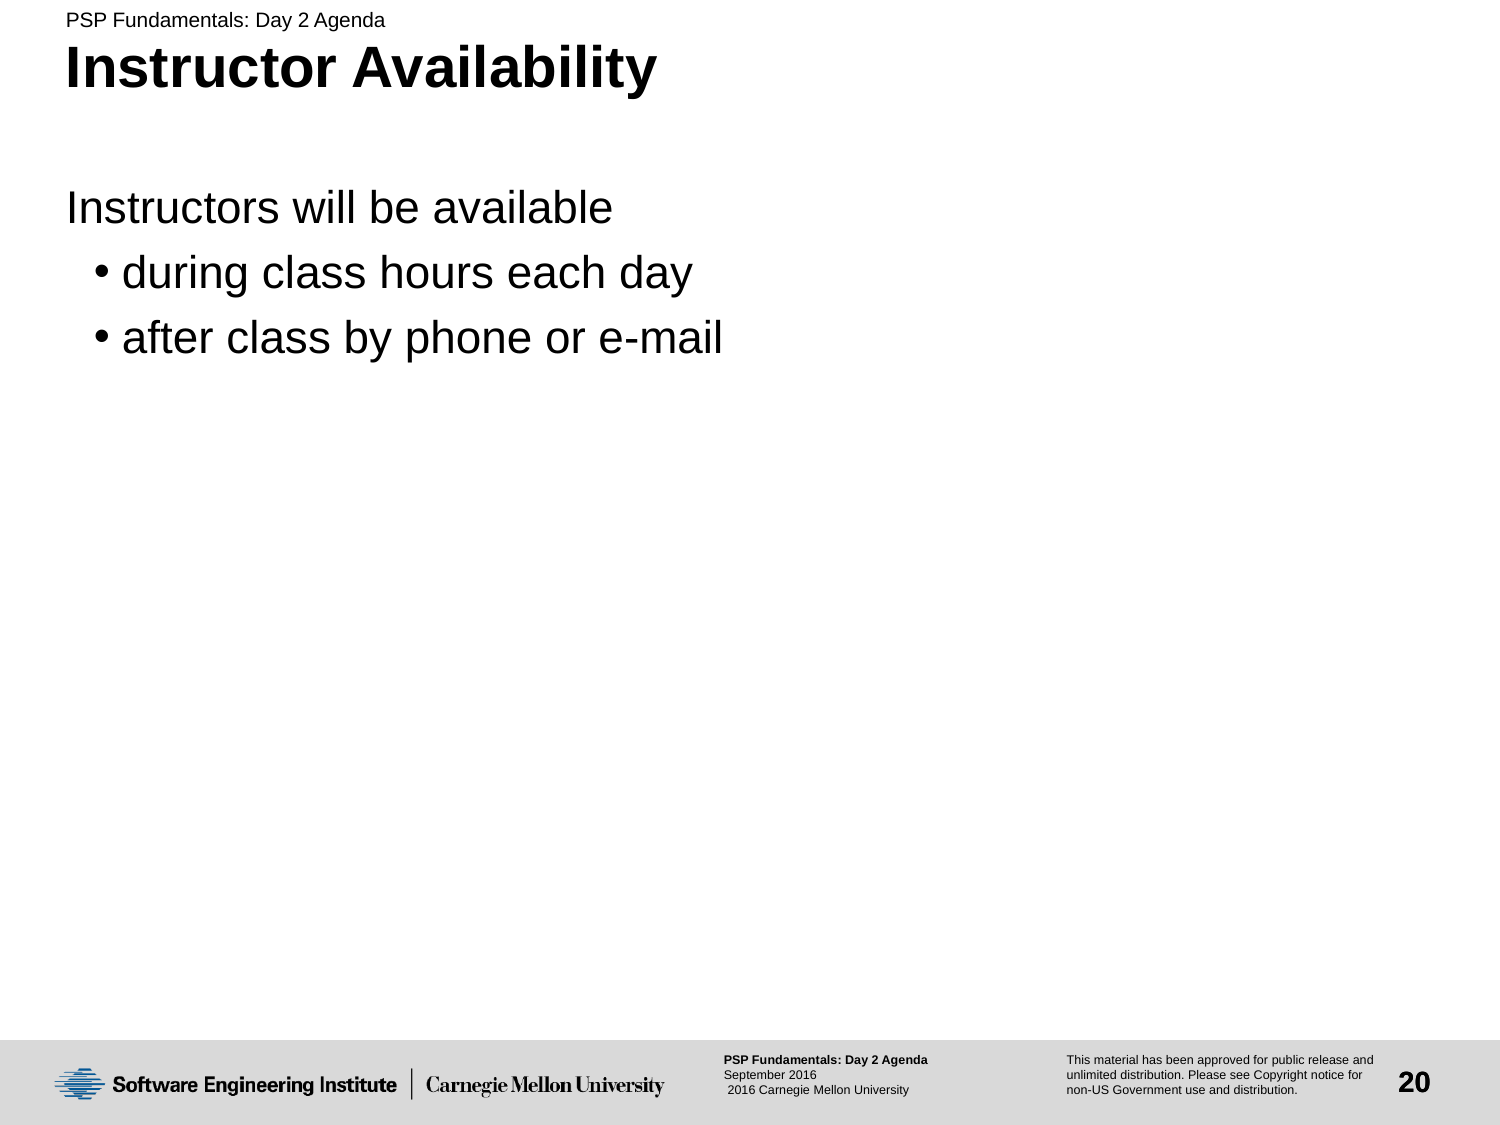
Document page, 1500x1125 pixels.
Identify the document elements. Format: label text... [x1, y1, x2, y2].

picture [46, 1061, 673, 1104]
title Instructor Availability [65, 37, 1430, 148]
list Instructors will be available during class hours each day after class by phone or e-mail [65, 177, 1431, 1000]
